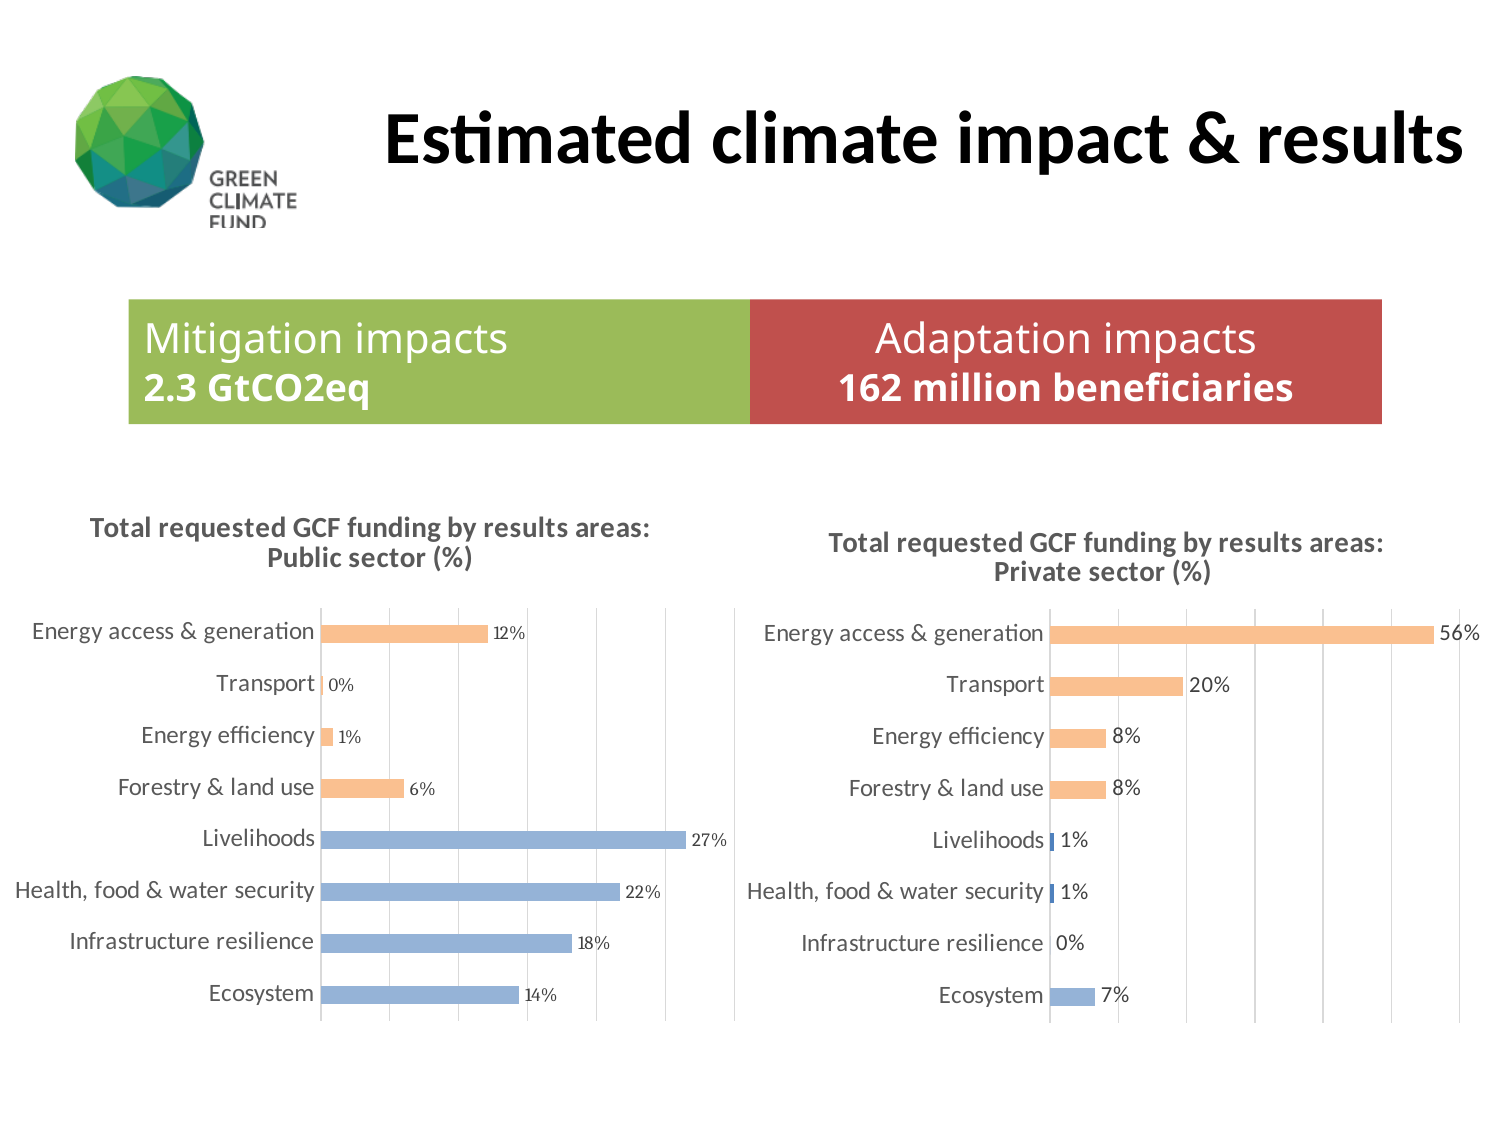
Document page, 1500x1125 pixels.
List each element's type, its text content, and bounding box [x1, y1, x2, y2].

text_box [0, 501, 1482, 1034]
text_box Estimated climate impact & results [252, 82, 1482, 186]
title Mitigation impacts 2.3 GtCO2eq [128, 299, 750, 425]
text_box Adaptation impacts 162 million beneficiaries [750, 299, 1382, 425]
